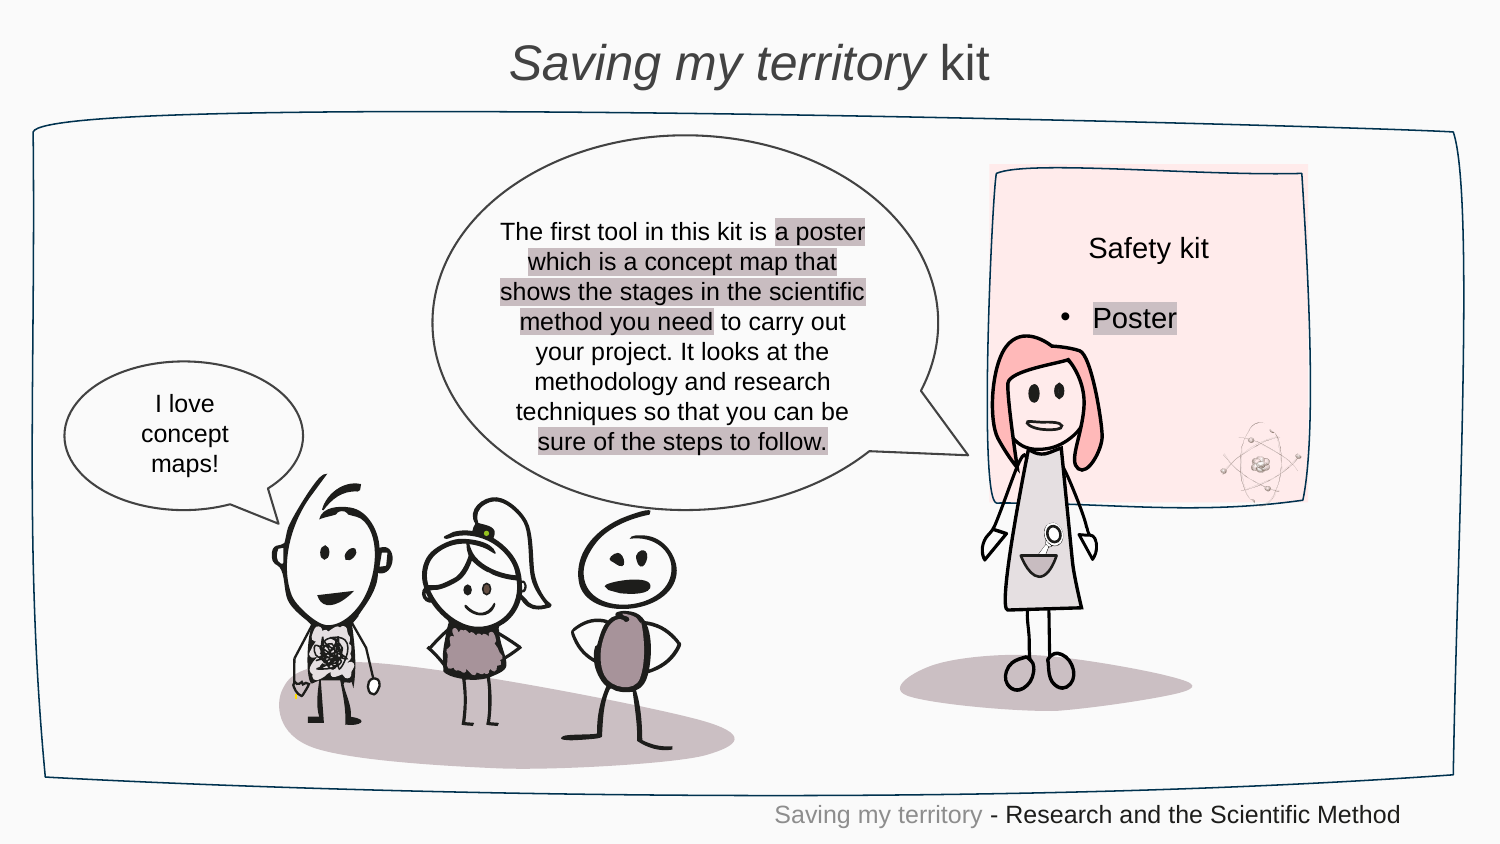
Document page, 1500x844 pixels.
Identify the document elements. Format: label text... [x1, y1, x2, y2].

text_box I love concept maps! [73, 372, 277, 465]
text_box [74, 389, 304, 519]
text_box [899, 657, 1193, 712]
text_box [494, 135, 877, 200]
text_box [64, 408, 73, 464]
text_box [432, 243, 456, 402]
text_box [32, 111, 1464, 790]
text_box Saving my territory kit [0, 20, 1499, 106]
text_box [978, 335, 1102, 692]
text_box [421, 496, 552, 725]
text_box [1213, 416, 1307, 511]
text_box [889, 211, 969, 456]
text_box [271, 473, 393, 726]
text_box [290, 664, 735, 769]
text_box [122, 361, 246, 372]
text_box [574, 491, 797, 511]
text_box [560, 509, 682, 751]
text_box The first tool in this kit is a poster which is a concept map that shows the stages in the scientific method you need to carry out your project. It looks at the methodology and research techniques so that you can be sure of the steps to follow. [456, 200, 889, 491]
text_box Saving my territory - Research and the Scientific Method [88, 790, 1417, 844]
